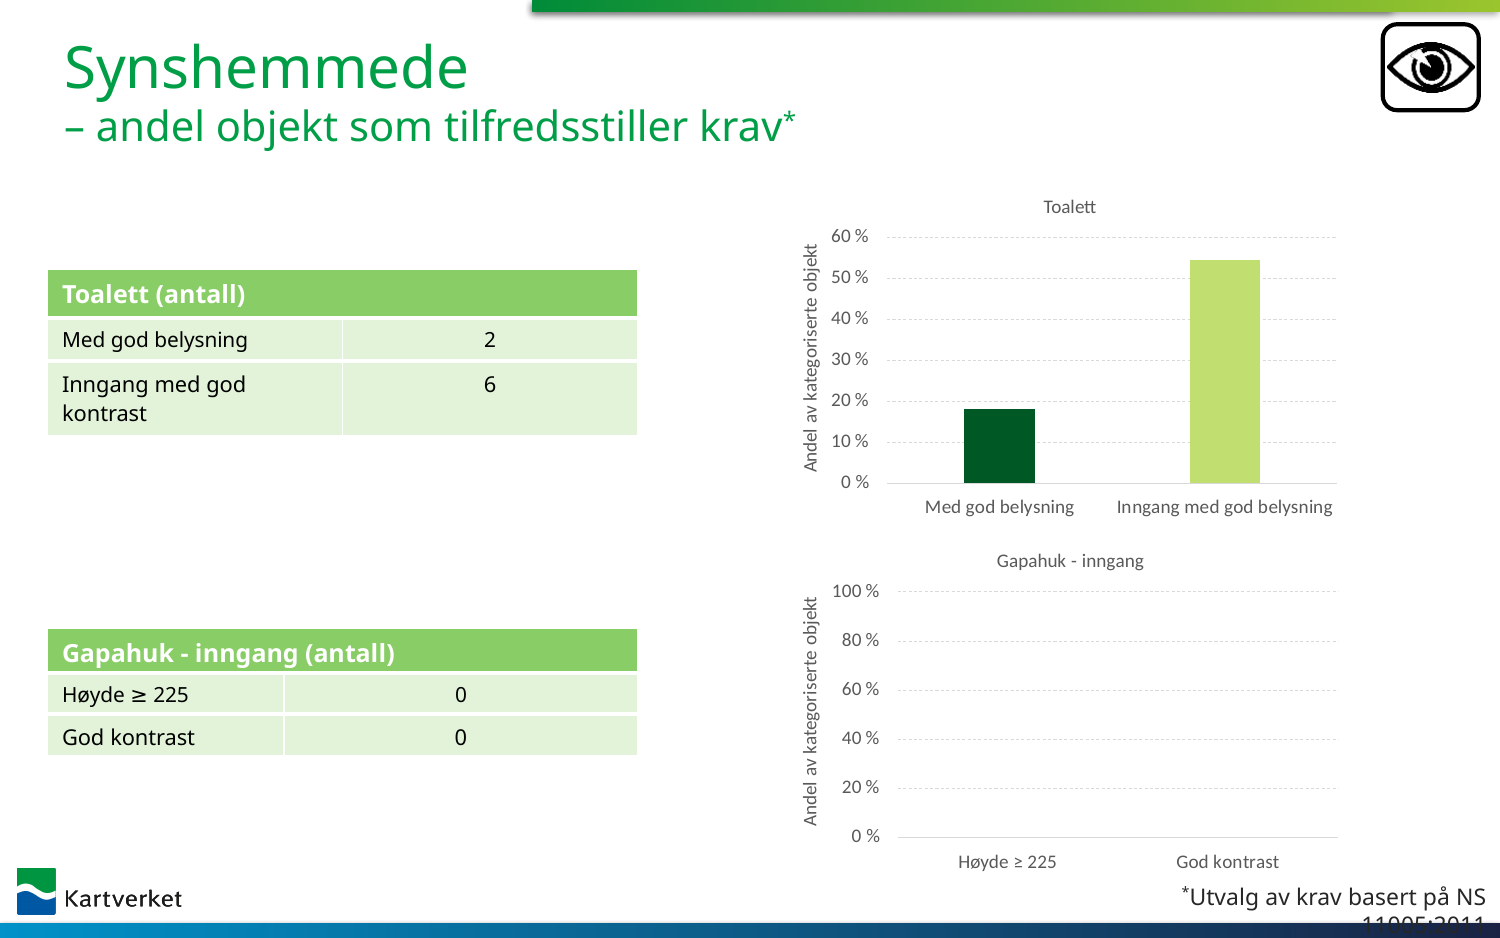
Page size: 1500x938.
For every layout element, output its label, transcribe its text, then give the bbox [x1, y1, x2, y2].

table_cell 0 [285, 675, 637, 712]
text_box Synshemmede – andel objekt som tilfredsstiller krav* [49, 24, 1431, 158]
table_cell Med god belysning [48, 320, 342, 359]
table_header Gapahuk - inngang (antall) [48, 629, 637, 671]
text_box *Utvalg av krav basert på NS 11005:2011 [1068, 873, 1500, 938]
table_cell Høyde ≥ 225 [48, 675, 283, 712]
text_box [1382, 24, 1480, 111]
table_cell Inngang med god kontrast [48, 363, 342, 435]
table_cell 6 [343, 363, 637, 435]
table_header Toalett (antall) [48, 270, 637, 316]
picture [791, 187, 1348, 526]
table_cell 2 [343, 320, 637, 359]
picture [791, 541, 1349, 880]
table_cell God kontrast [48, 716, 283, 755]
table_cell 0 [285, 716, 637, 755]
